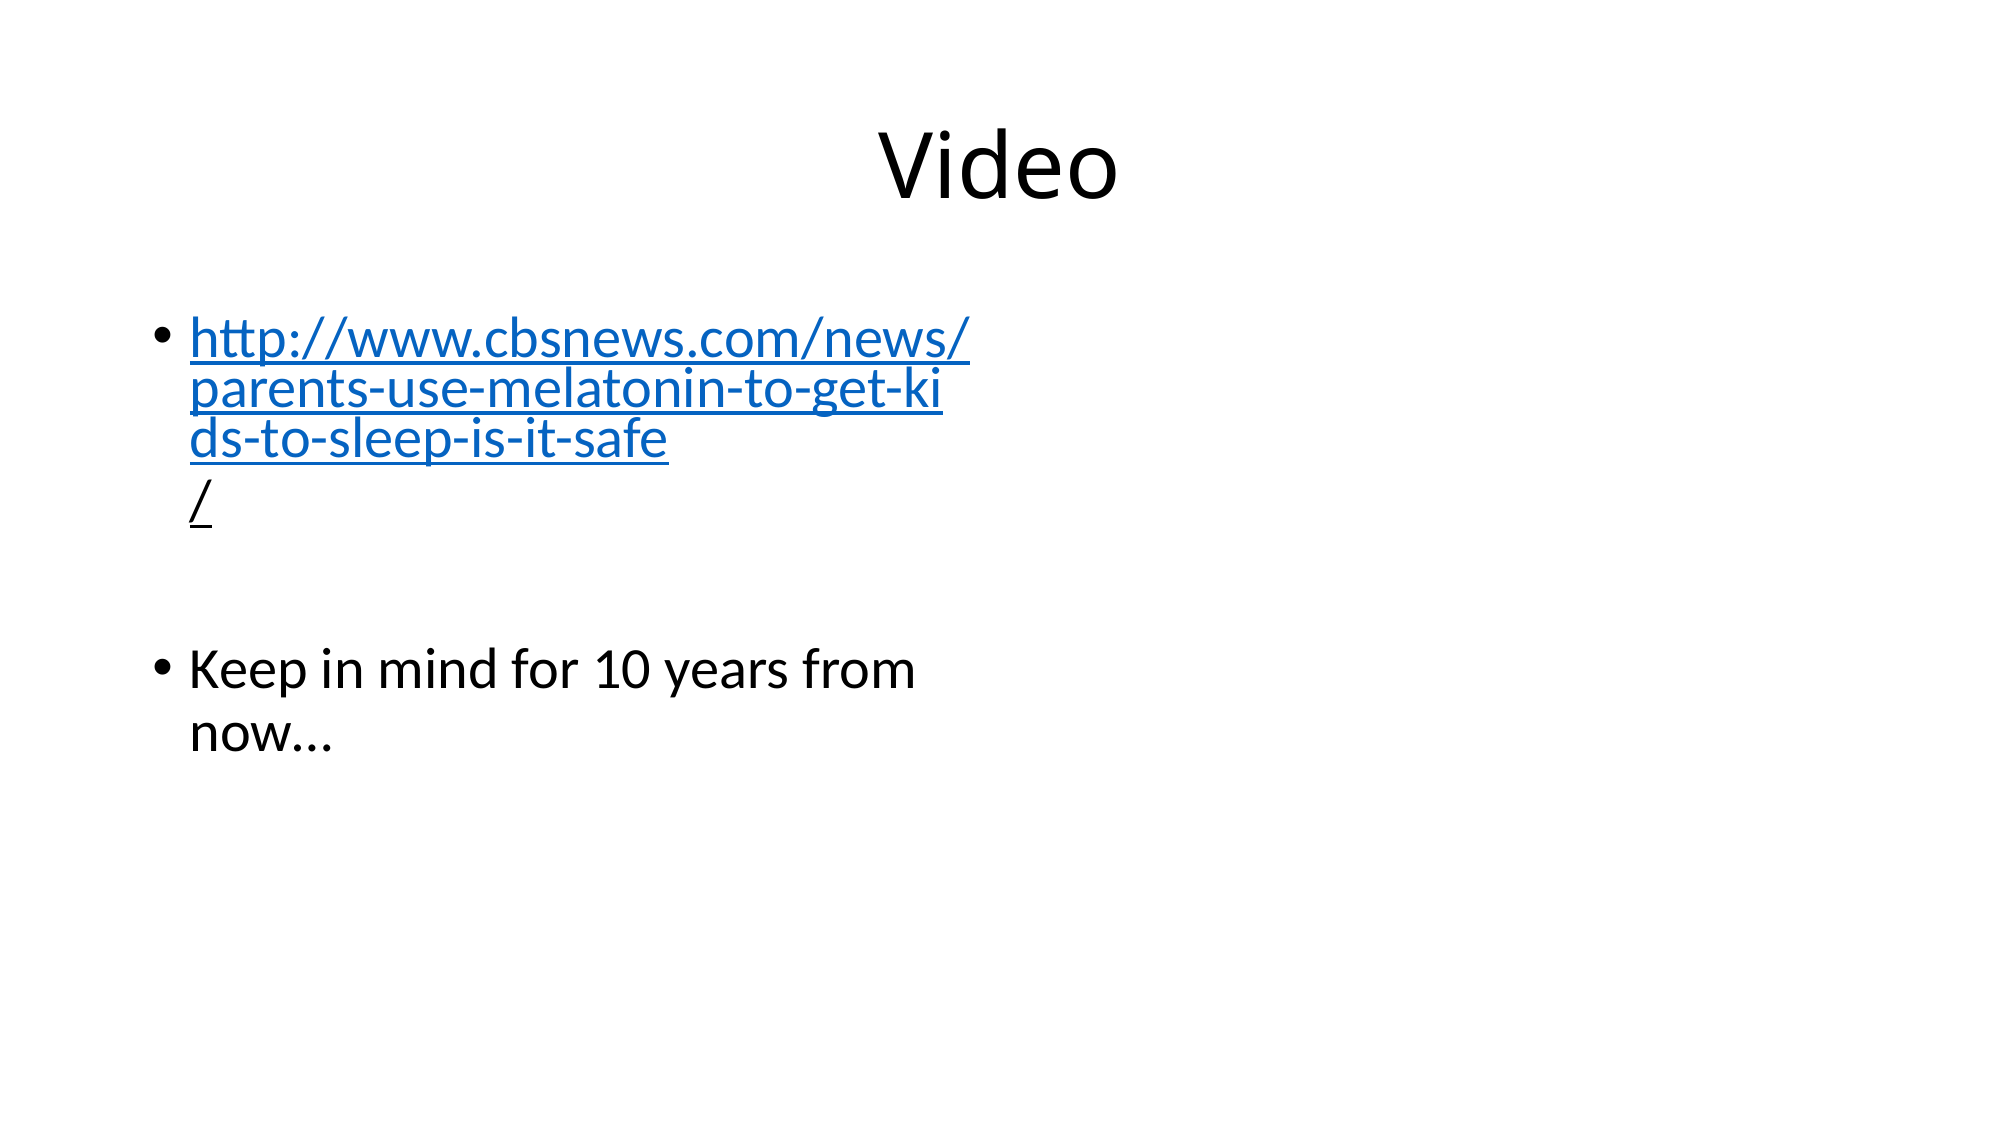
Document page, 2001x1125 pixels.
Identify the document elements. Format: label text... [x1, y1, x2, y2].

title Video [137, 59, 1863, 278]
list http://www.cbsnews.com/news/parents-use-melatonin-to-get-kids-to-sleep-is-it-safe/ Keep in mind for 10 years from now… [137, 299, 988, 1014]
